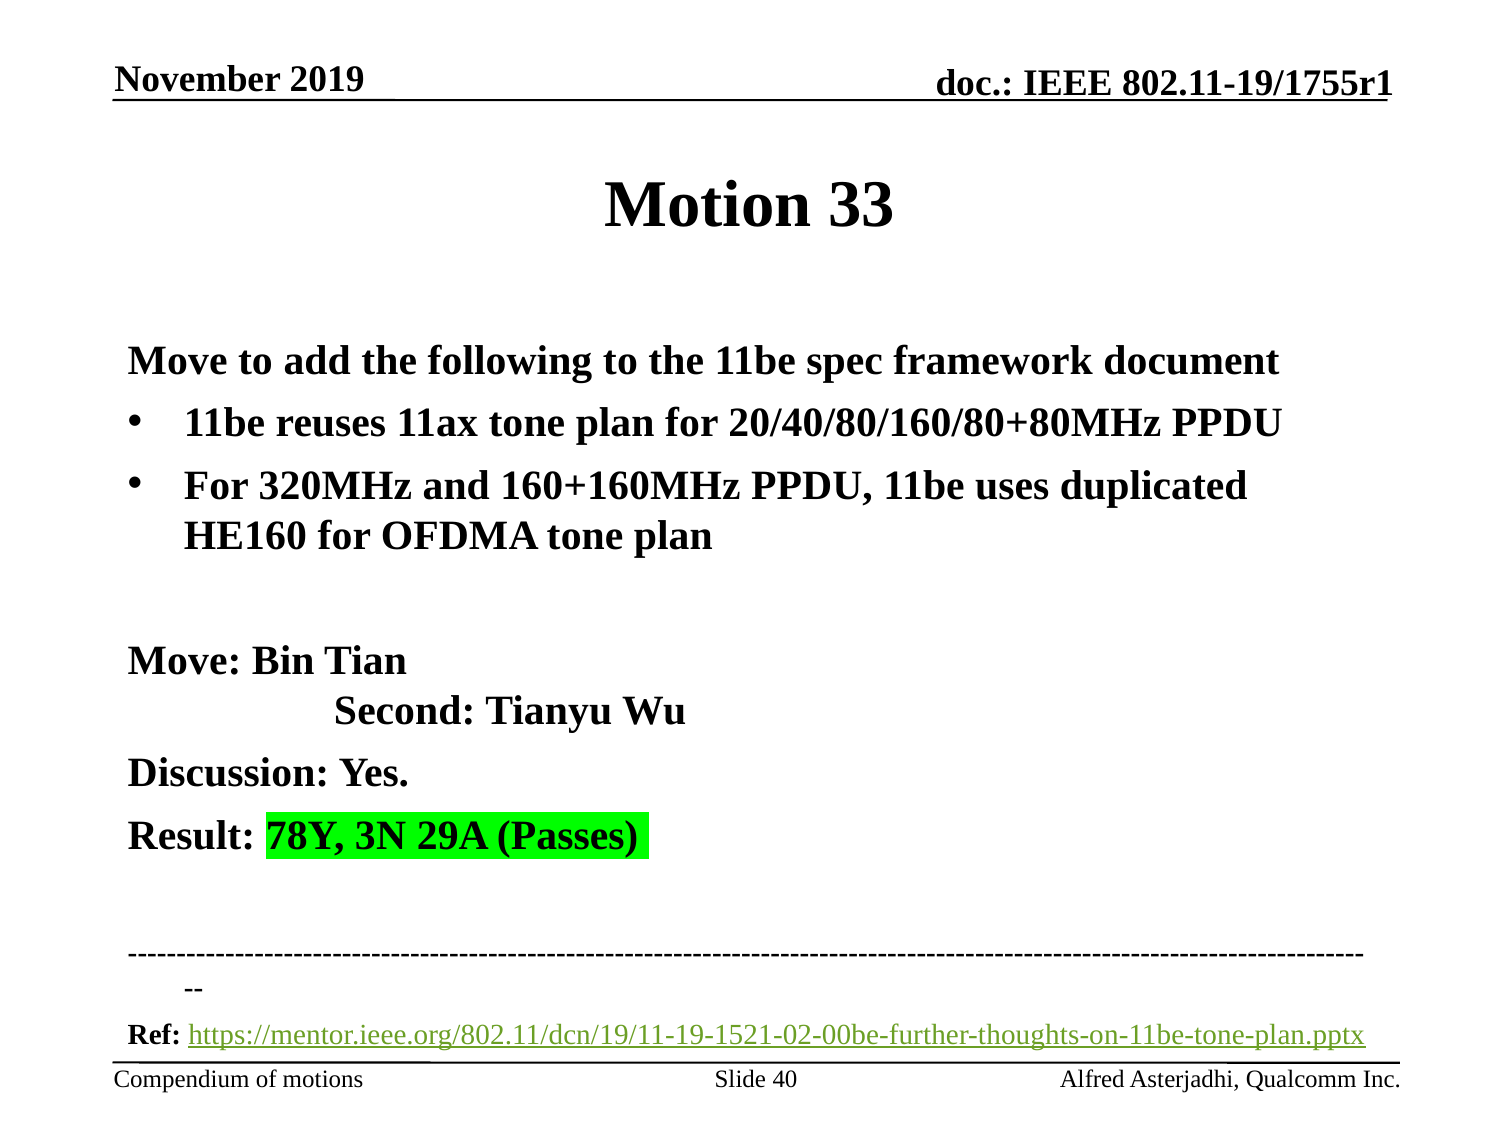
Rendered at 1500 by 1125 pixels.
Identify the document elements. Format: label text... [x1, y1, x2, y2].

footer Alfred Asterjadhi, Qualcomm Inc. [878, 1061, 1402, 1093]
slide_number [114, 54, 423, 100]
slide_number Slide 40 [712, 1061, 800, 1123]
title Motion 33 [112, 112, 1388, 288]
list Move to add the following to the 11be spec framework document 11be reuses 11ax tone plan for 20/40/80/160/80+80MHz PPDU For 320MHz and 160+160MHz PPDU, 11be uses duplicated HE160 for OFDMA tone plan Move: Bin Tian Second: Tianyu Wu Discussion: Yes. Result: 78Y, 3N 29A (Passes) --------------------------------------------------------------------------------------------------------------------------------- Ref: https://mentor.ieee.org/802.11/dcn/19/11-19-1521-02-00be-further-thoughts-on-11be-tone-plan.pptx [112, 324, 1388, 1063]
